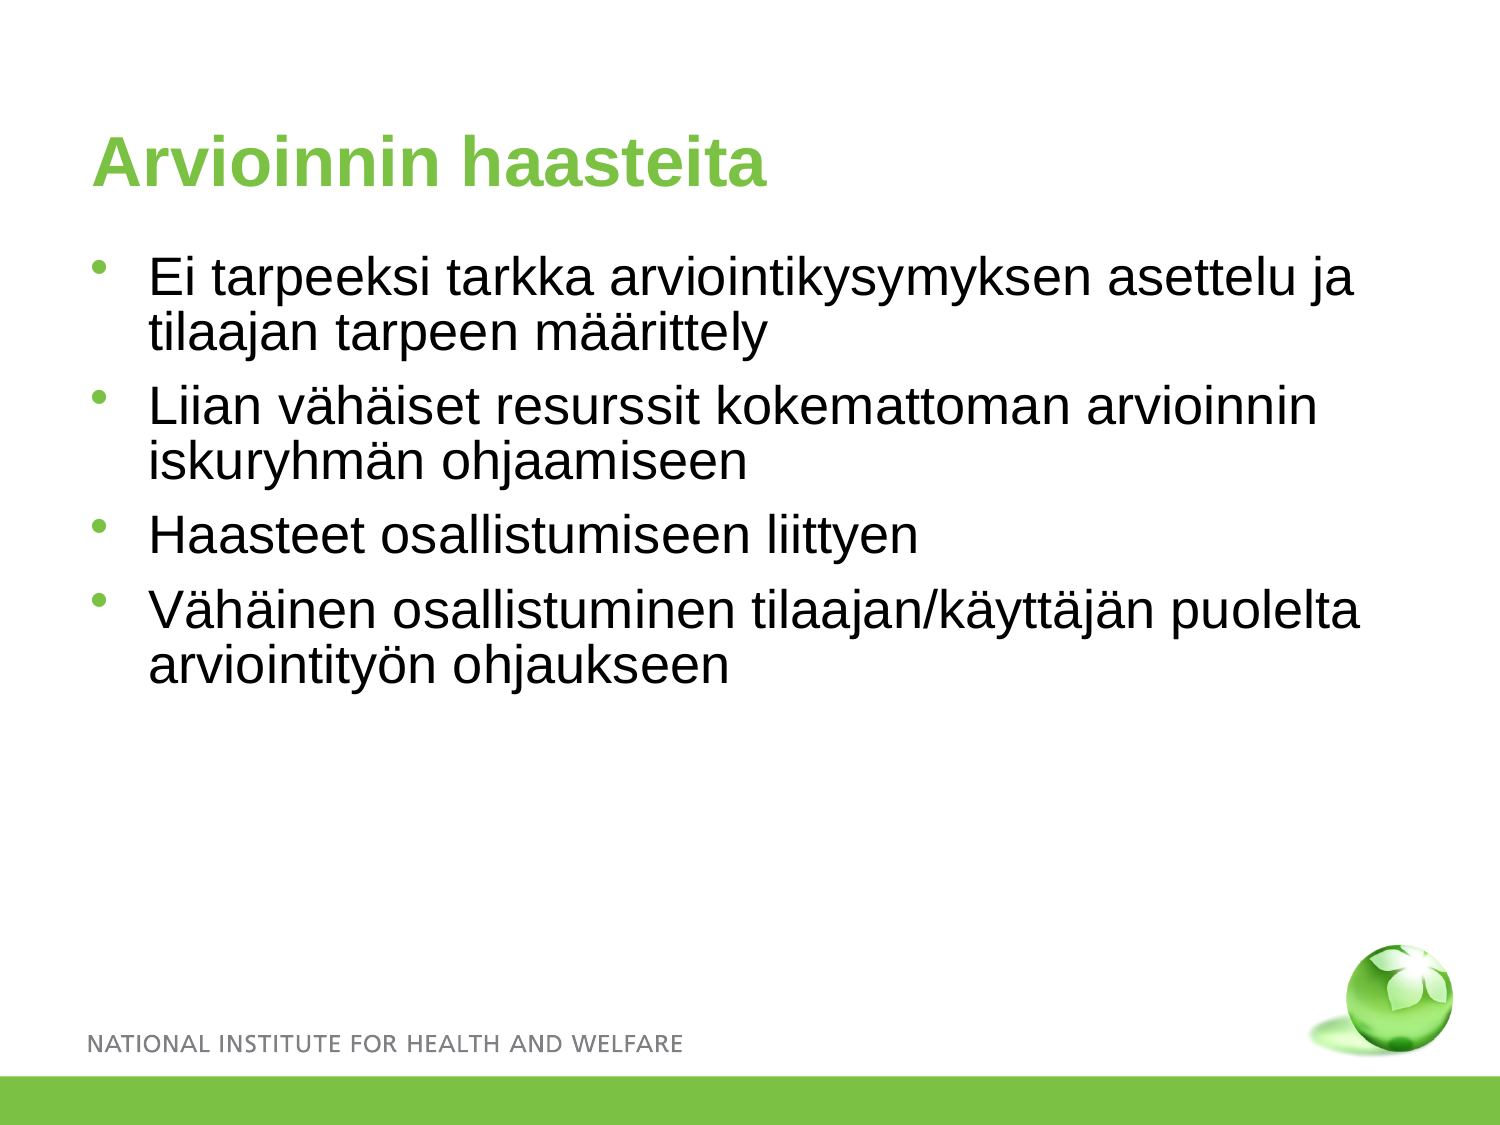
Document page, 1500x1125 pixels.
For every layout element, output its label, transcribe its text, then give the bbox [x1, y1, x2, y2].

title Arvioinnin haasteita [76, 42, 1424, 209]
list Ei tarpeeksi tarkka arviointikysymyksen asettelu ja tilaajan tarpeen määrittely Liian vähäiset resurssit kokemattoman arvioinnin iskuryhmän ohjaamiseen Haasteet osallistumiseen liittyen Vähäinen osallistuminen tilaajan/käyttäjän puolelta arviointityön ohjaukseen [74, 243, 1424, 965]
picture [1294, 928, 1471, 1071]
